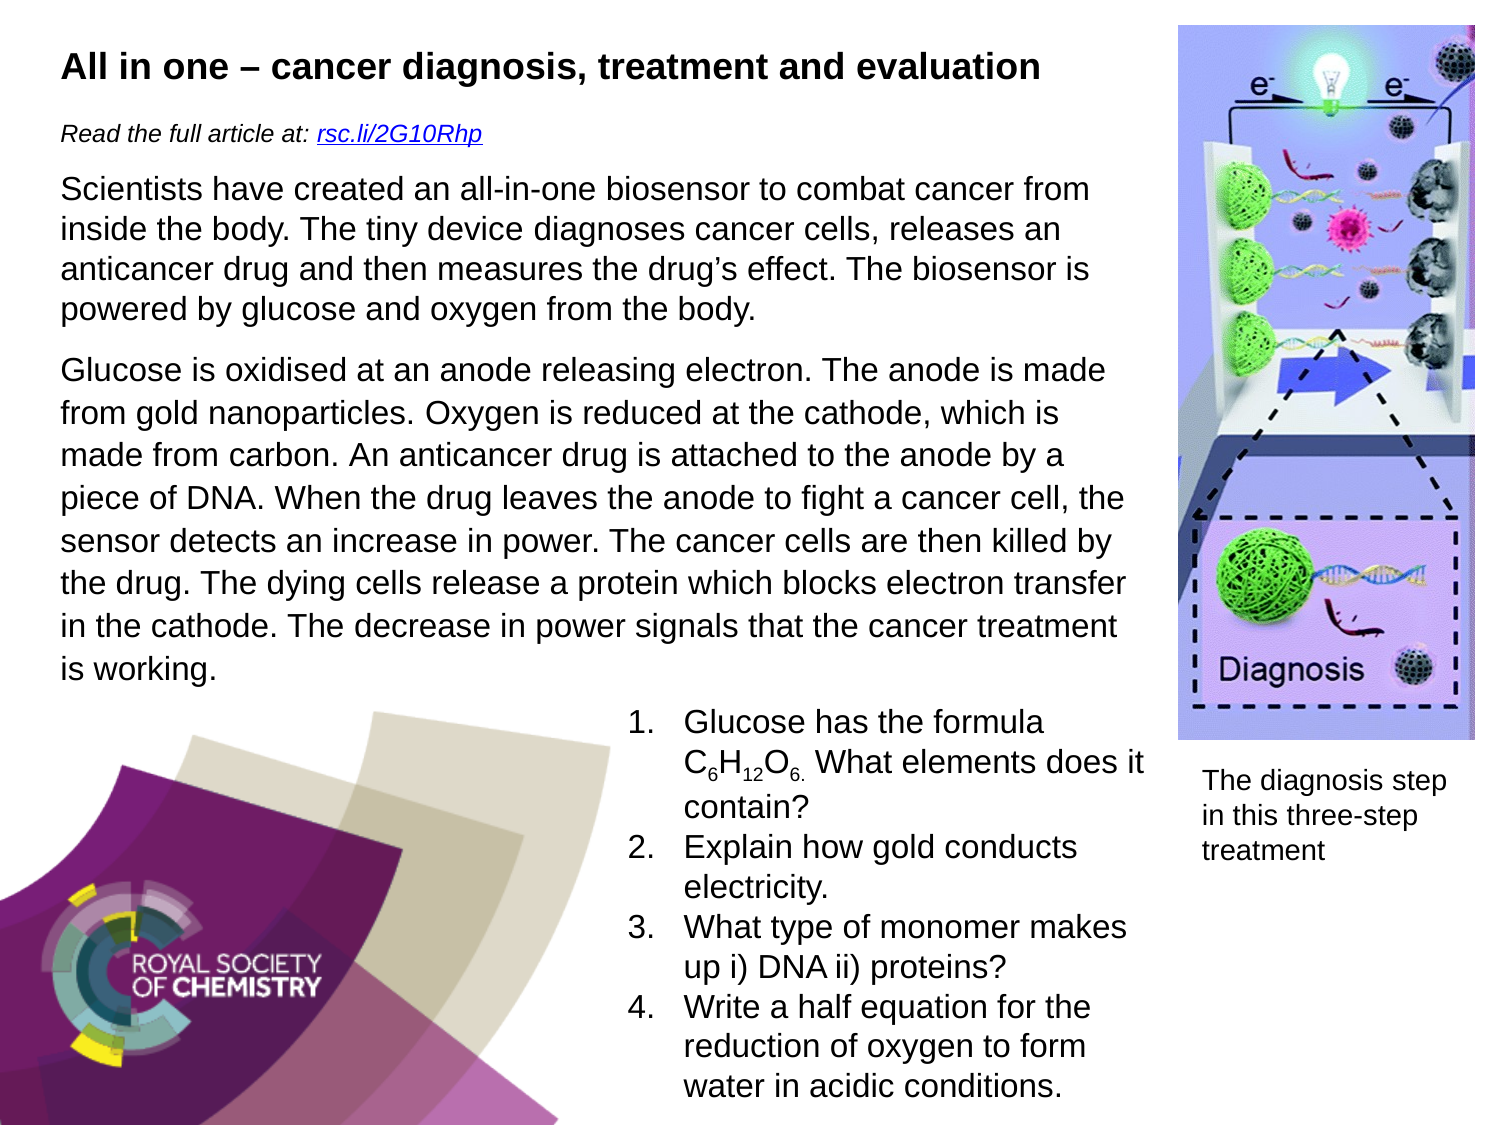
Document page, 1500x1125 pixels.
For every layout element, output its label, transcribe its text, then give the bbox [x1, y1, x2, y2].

text_box Glucose is oxidised at an anode releasing electron. The anode is made from gold nanoparticles. Oxygen is reduced at the cathode, which is made from carbon. An anticancer drug is attached to the anode by a piece of DNA. When the drug leaves the anode to fight a cancer cell, the sensor detects an increase in power. The cancer cells are then killed by the drug. The dying cells release a protein which blocks electron transfer in the cathode. The decrease in power signals that the cancer treatment is working. [45, 338, 1164, 695]
text_box The diagnosis step in this three-step treatment [1187, 753, 1484, 874]
text_box Scientists have created an all-in-one biosensor to combat cancer from inside the body. The tiny device diagnoses cancer cells, releases an anticancer drug and then measures the drug’s effect. The biosensor is powered by glucose and oxygen from the body. [45, 164, 1164, 335]
text_box Glucose has the formula C6H12O6. What elements does it contain? Explain how gold conducts electricity. What type of monomer makes up i) DNA ii) proteins? Write a half equation for the reduction of oxygen to form water in acidic conditions. [612, 692, 1187, 1112]
picture [0, 3, 1500, 1125]
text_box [45, 30, 1164, 156]
